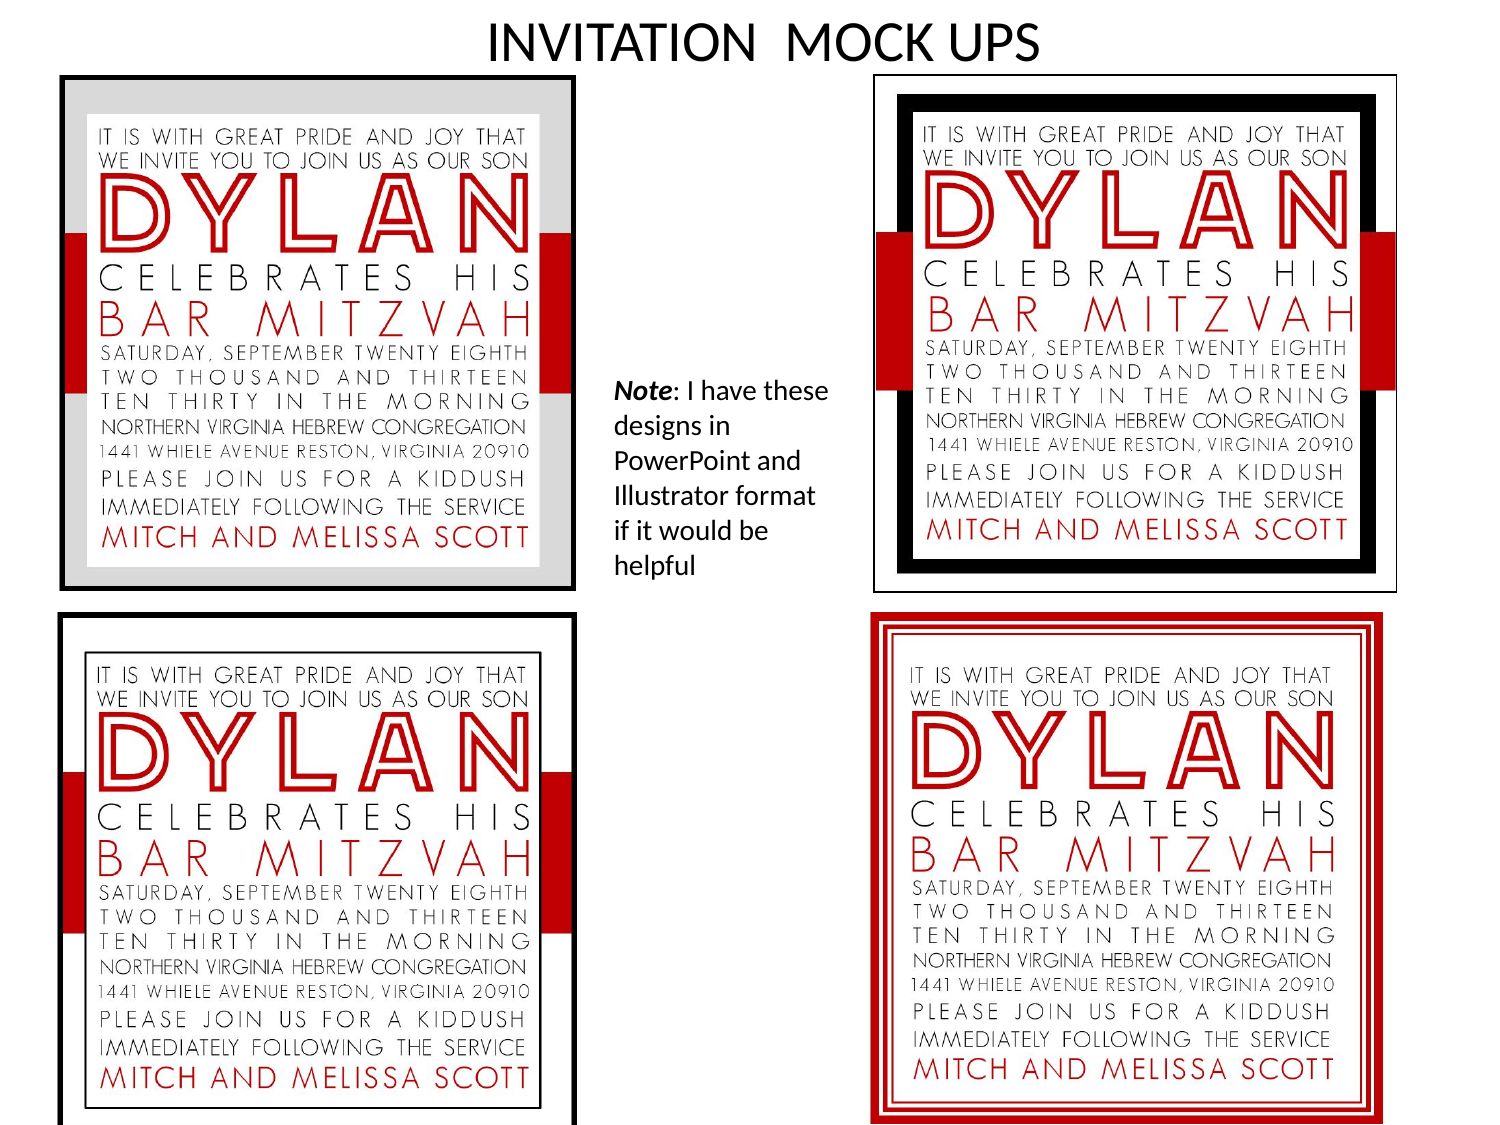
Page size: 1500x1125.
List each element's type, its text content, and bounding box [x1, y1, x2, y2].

picture [55, 612, 581, 1125]
picture [866, 612, 1390, 1124]
list INVITATION MOCK UPS [125, 0, 1404, 88]
picture [55, 74, 580, 592]
text_box Note: I have these designs in PowerPoint and Illustrator format if it would be helpful [598, 363, 849, 589]
picture [874, 75, 1396, 592]
